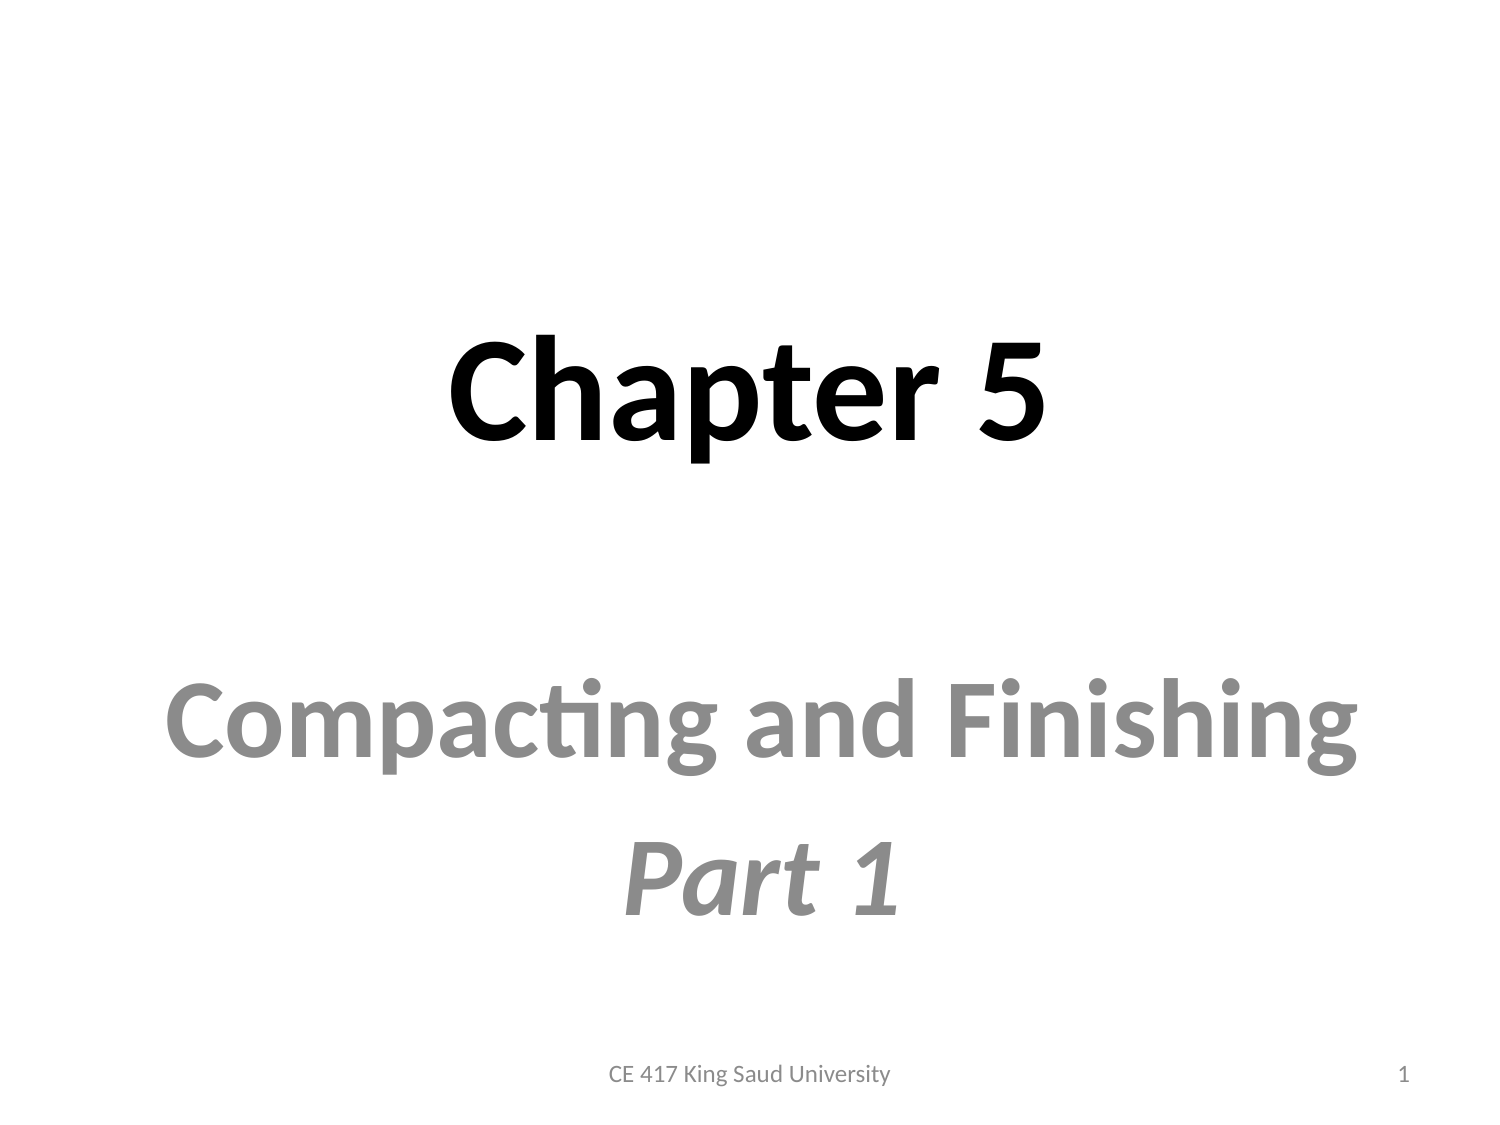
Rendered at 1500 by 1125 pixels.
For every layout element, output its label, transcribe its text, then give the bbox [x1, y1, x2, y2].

slide_number 1 [1074, 1042, 1425, 1103]
subtitle Compacting and Finishing Part 1 [137, 637, 1388, 925]
footer CE 417 King Saud University [512, 1042, 988, 1103]
title Chapter 5 [112, 349, 1388, 591]
